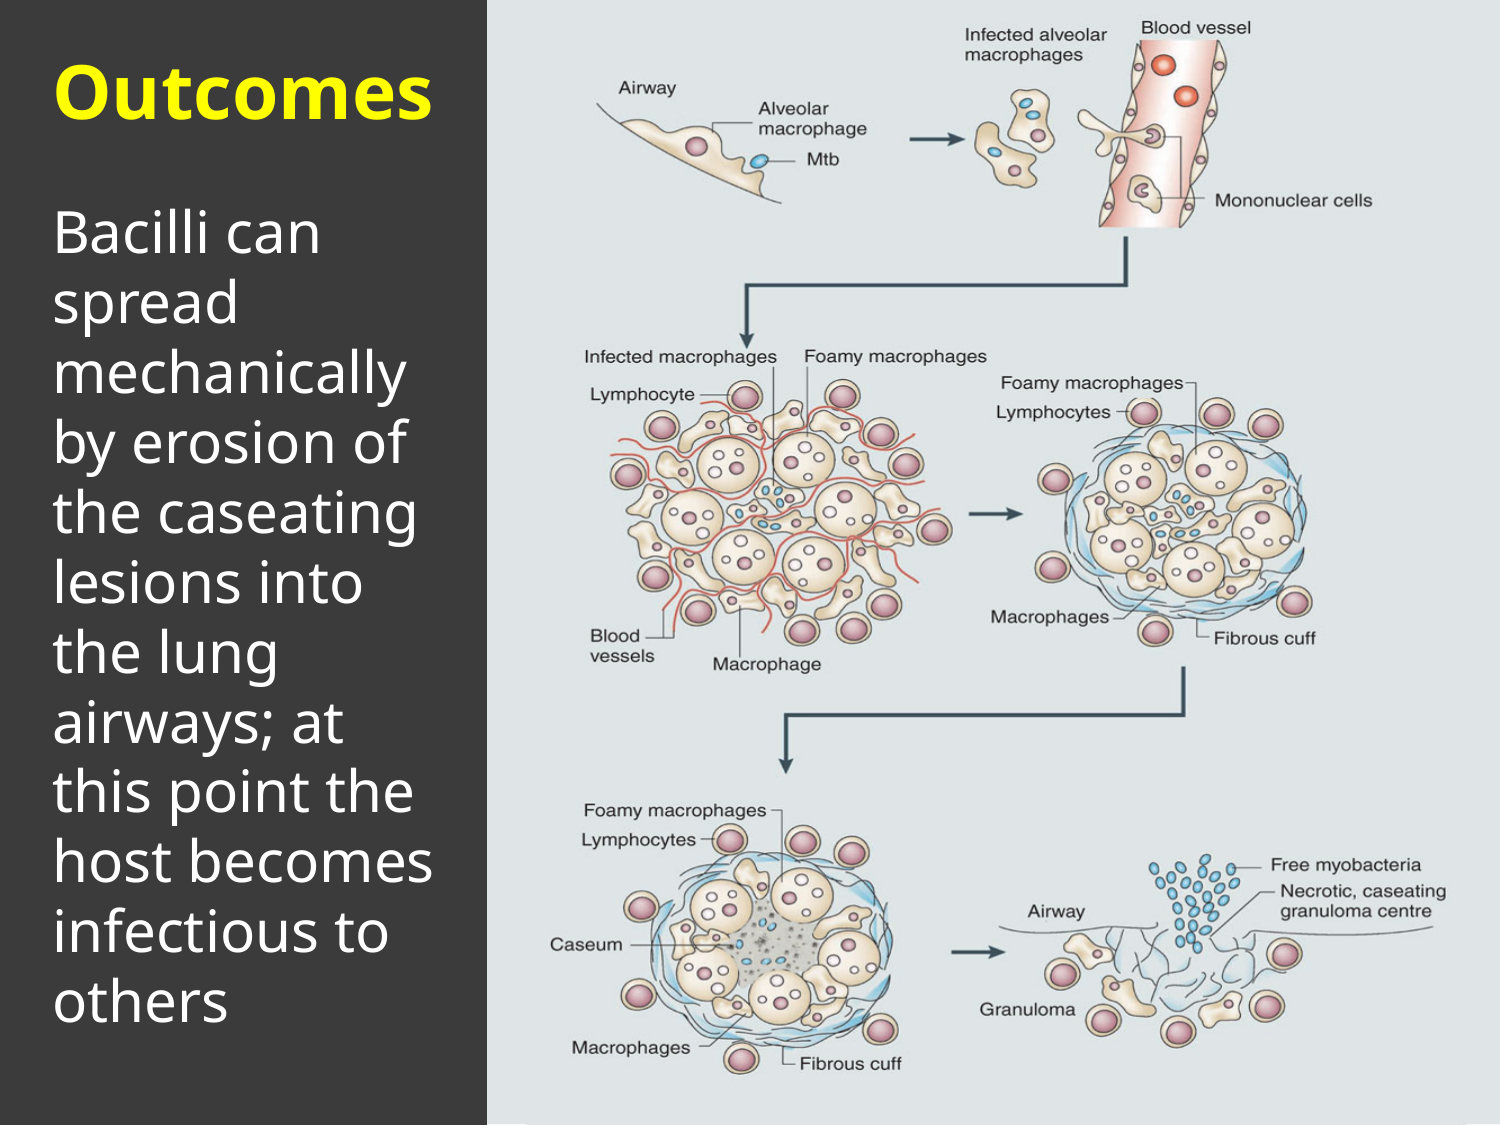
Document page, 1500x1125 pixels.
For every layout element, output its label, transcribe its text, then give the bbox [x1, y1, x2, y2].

text_box Outcomes [37, 37, 450, 143]
picture [487, 0, 1500, 1125]
text_box Bacilli can spread mechanically by erosion of the caseating lesions into the lung airways; at this point the host becomes infectious to others [37, 187, 463, 1042]
